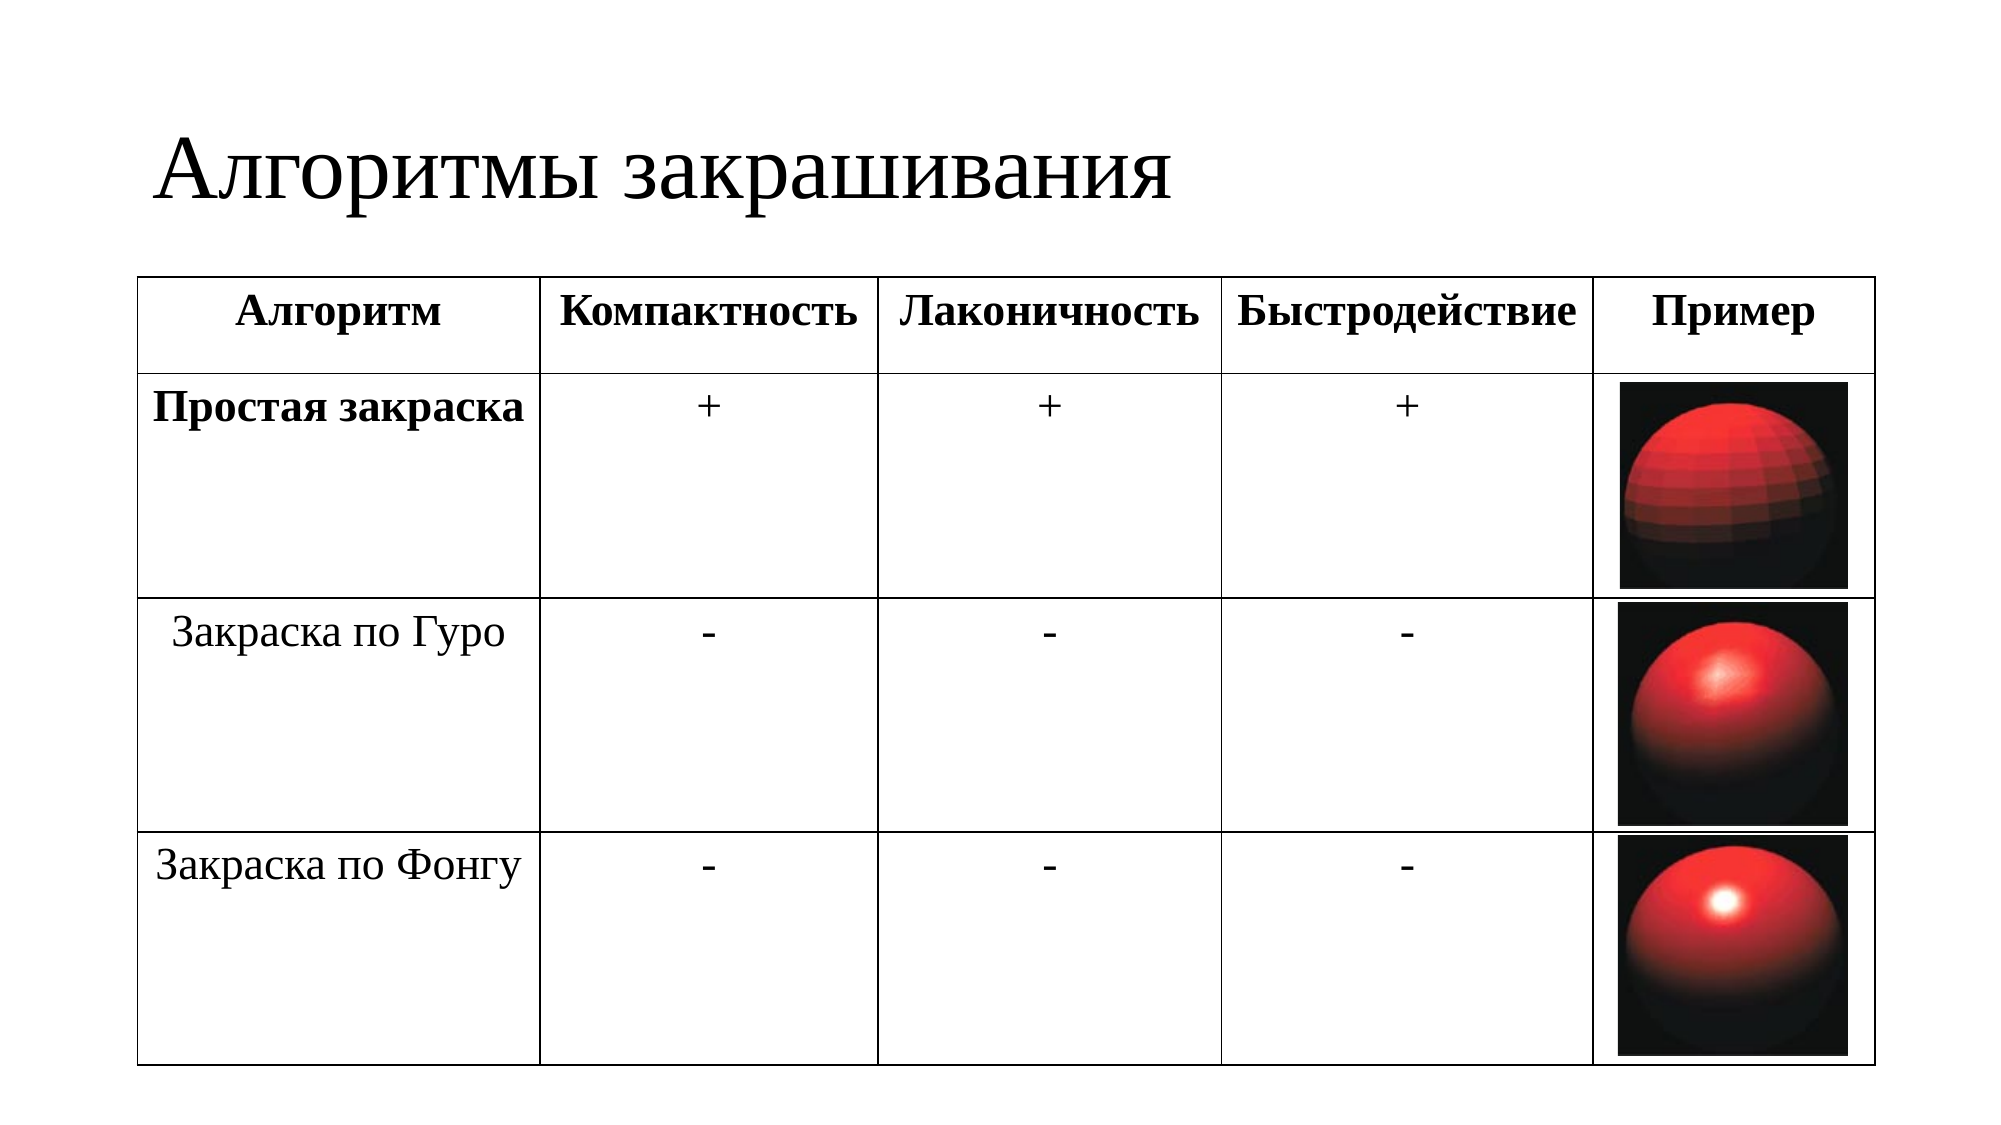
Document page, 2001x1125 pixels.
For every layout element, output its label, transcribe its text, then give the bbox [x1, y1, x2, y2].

table_cell - [1222, 833, 1592, 1064]
picture [1617, 602, 1848, 826]
table_header Алгоритм [138, 278, 539, 373]
table_cell [1594, 599, 1874, 831]
picture [1617, 835, 1848, 1056]
picture [1619, 382, 1848, 589]
table_cell Закраска по Фонгу [138, 833, 539, 1064]
table_cell + [1222, 374, 1592, 597]
table_cell Простая закраска [138, 374, 539, 597]
table_cell [1594, 833, 1874, 1064]
table_cell - [541, 833, 877, 1064]
table_cell Закраска по Гуро [138, 599, 539, 831]
table_cell [1594, 374, 1874, 597]
title Алгоритмы закрашивания [137, 59, 1863, 276]
table_header Пример [1594, 278, 1874, 373]
table_header Лаконичность [879, 278, 1221, 373]
table_cell - [541, 599, 877, 831]
table_cell - [879, 833, 1221, 1064]
table_cell - [879, 599, 1221, 831]
table_cell + [879, 374, 1221, 597]
table_header Быстродействие [1222, 278, 1592, 373]
table_header Компактность [541, 278, 877, 373]
table_cell + [541, 374, 877, 597]
table_cell - [1222, 599, 1592, 831]
